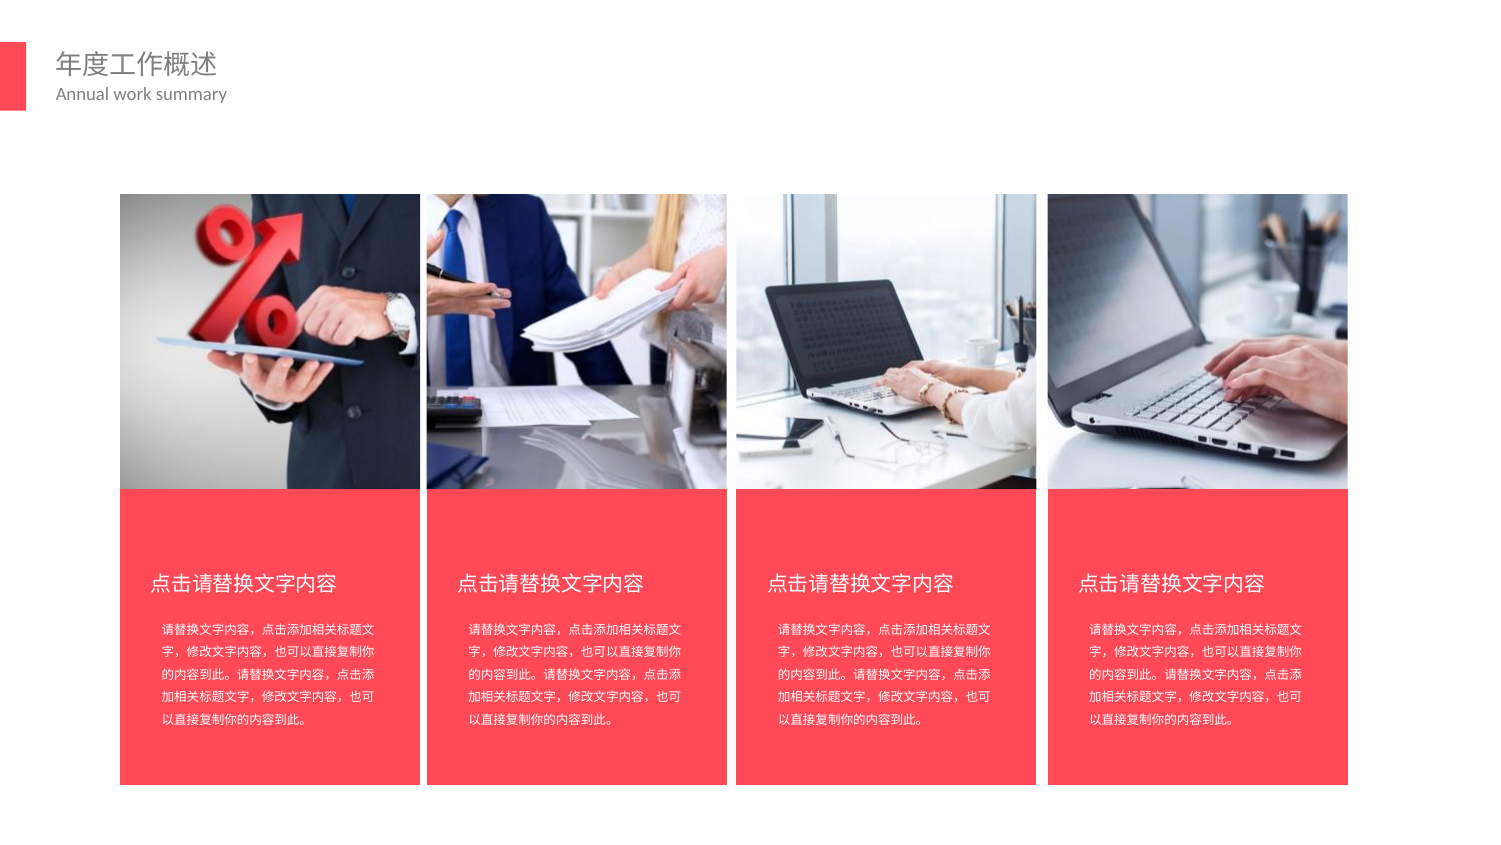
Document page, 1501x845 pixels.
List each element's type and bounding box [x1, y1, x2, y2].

text_box [736, 194, 1037, 785]
text_box [426, 194, 727, 785]
text_box [1047, 194, 1348, 785]
text_box [120, 194, 421, 785]
